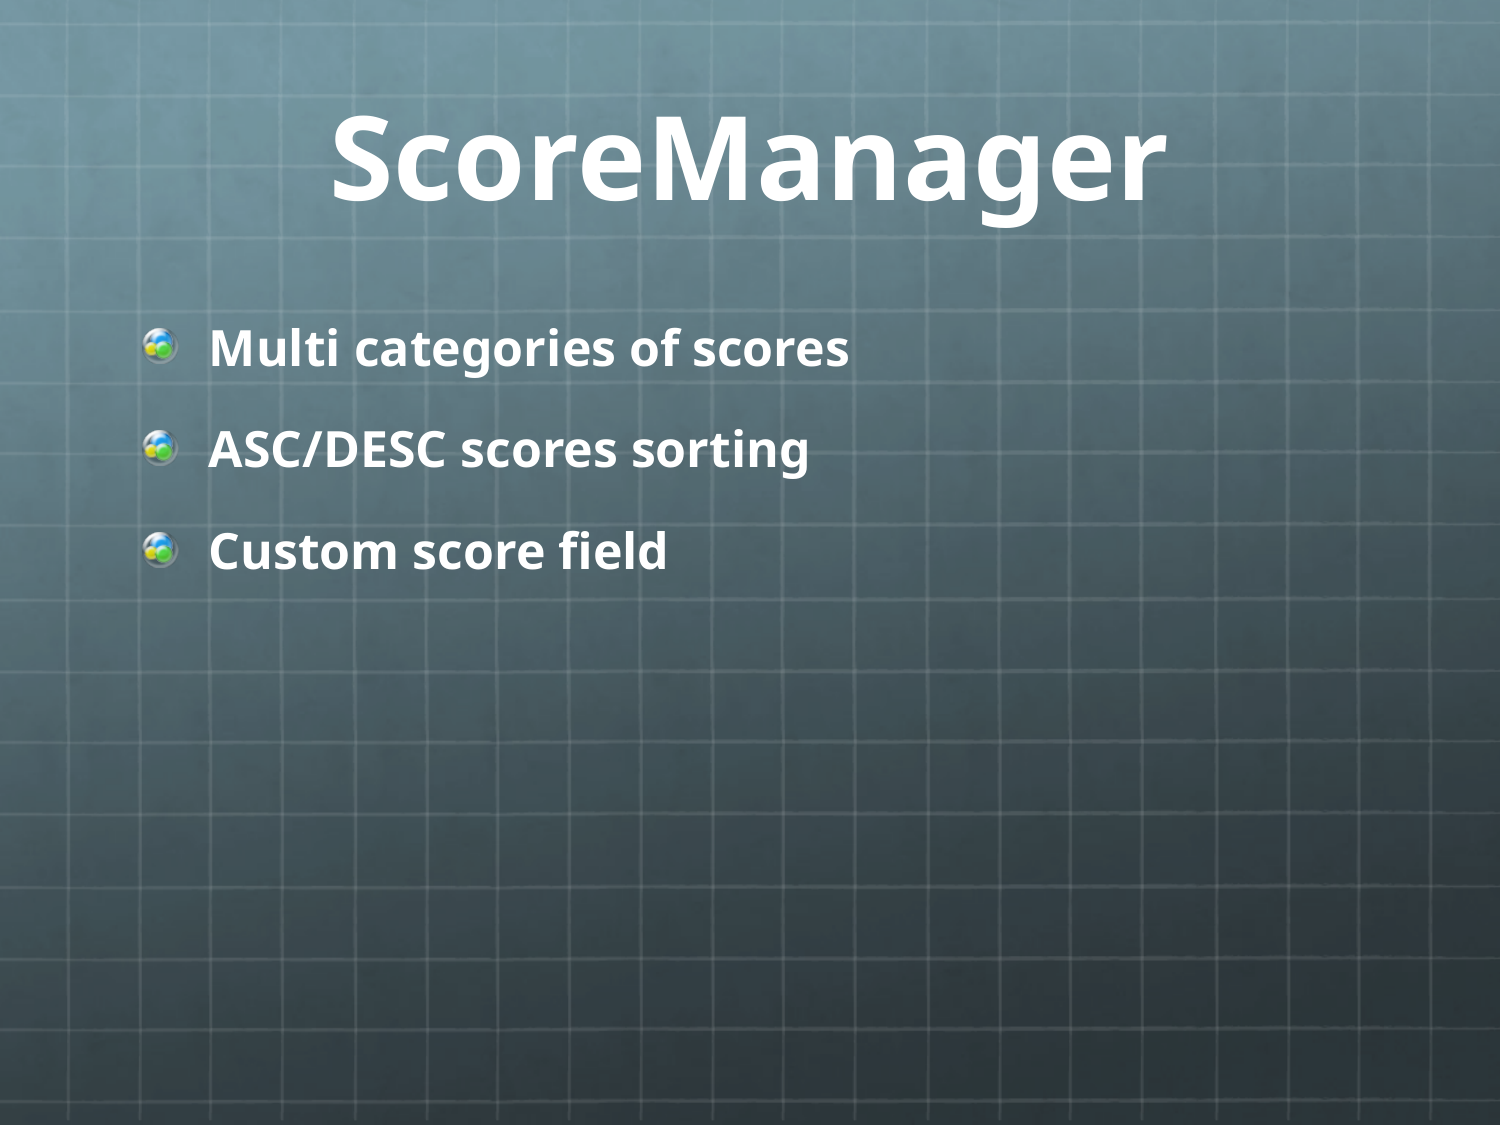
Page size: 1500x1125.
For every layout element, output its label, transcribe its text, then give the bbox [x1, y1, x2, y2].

list Multi categories of scores ASC/DESC scores sorting Custom score field [127, 308, 1372, 958]
picture [0, 0, 1500, 1125]
title ScoreManager [127, 17, 1372, 289]
